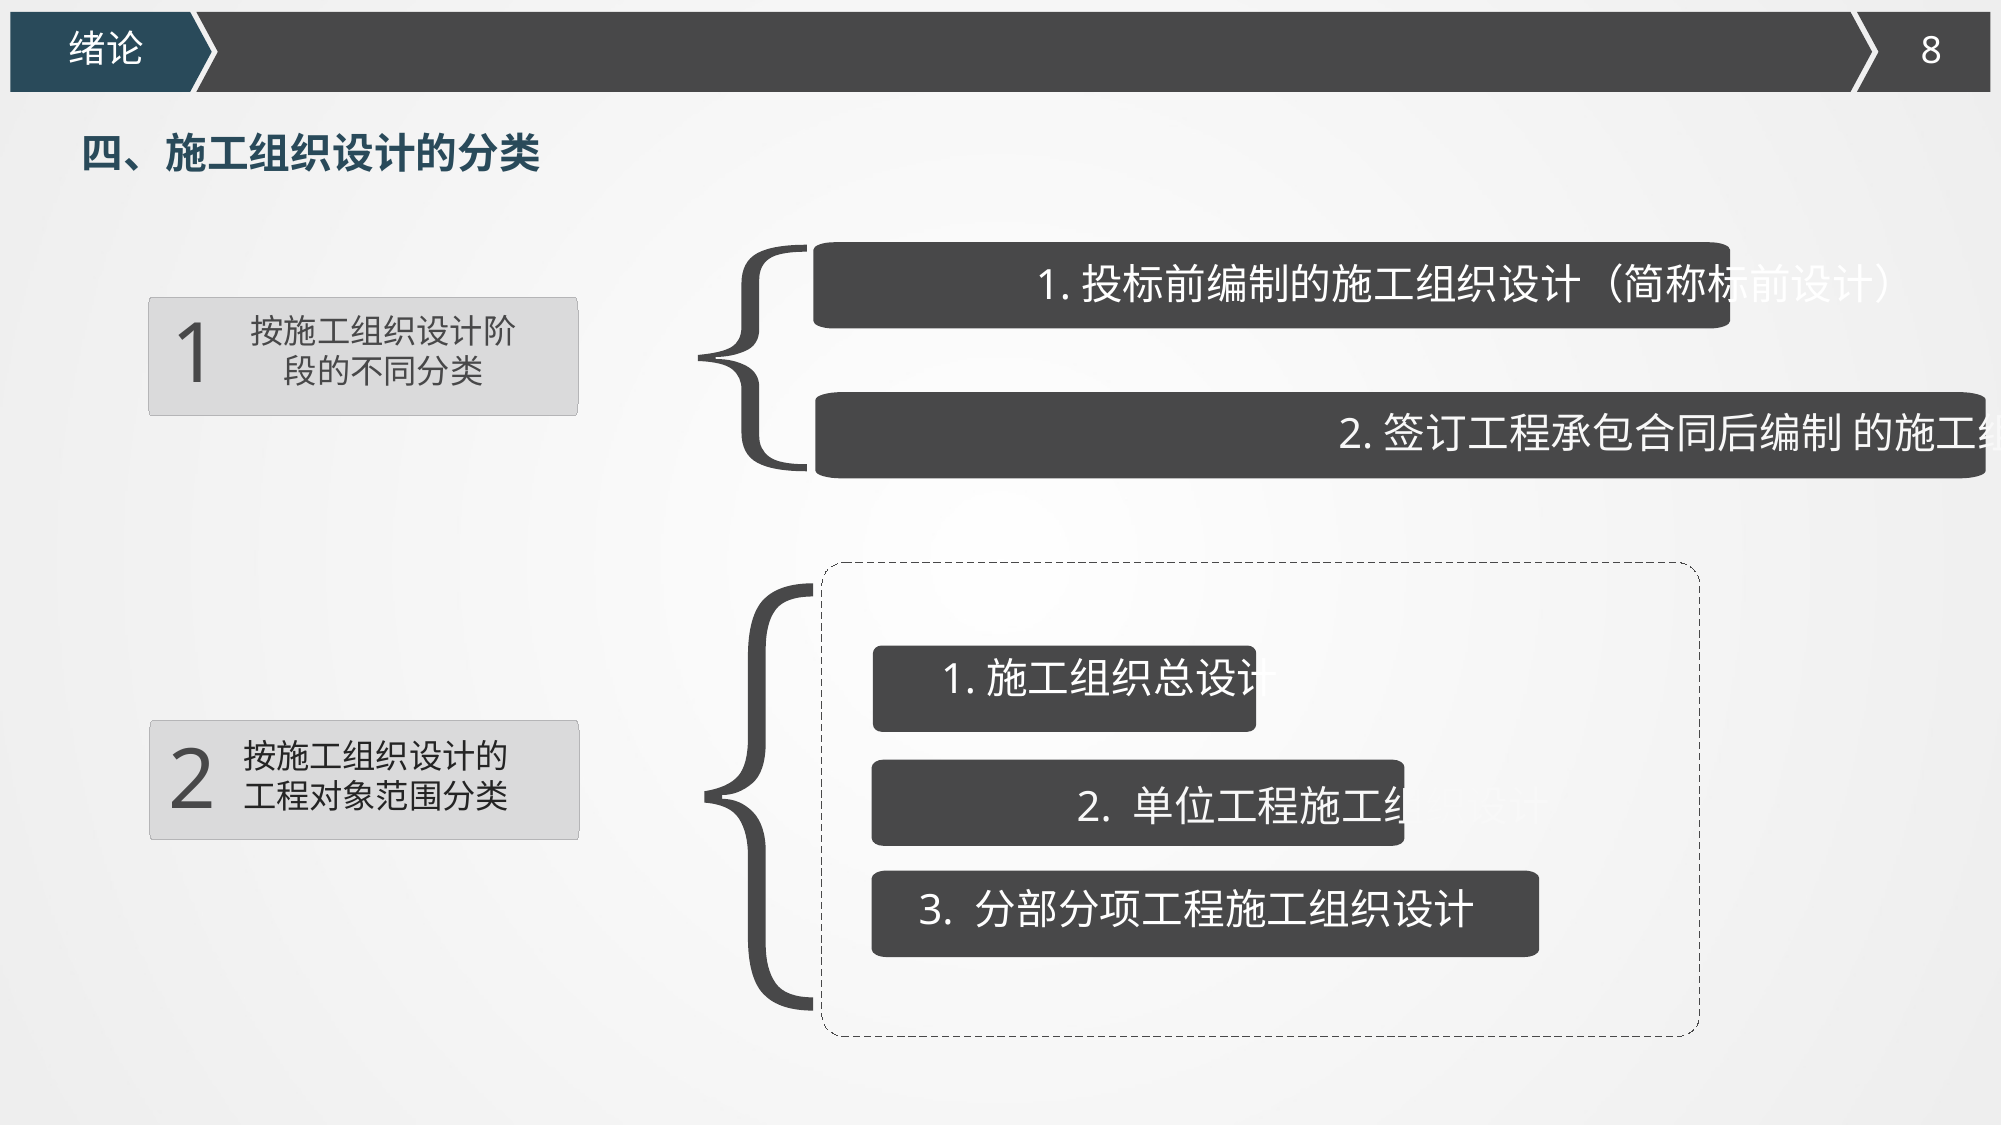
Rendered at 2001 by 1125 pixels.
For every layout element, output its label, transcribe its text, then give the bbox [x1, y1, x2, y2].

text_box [815, 391, 2001, 479]
text_box [821, 562, 1700, 1037]
text_box 按施工组织设计阶段的不同分类 [233, 302, 534, 398]
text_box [871, 870, 1540, 993]
text_box 按施工组织设计的工程对象范围分类 [225, 727, 535, 823]
text_box [148, 297, 579, 416]
text_box 1 [156, 291, 228, 407]
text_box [872, 644, 1328, 758]
text_box 2 [153, 717, 225, 833]
text_box [149, 720, 580, 840]
picture [0, 0, 2001, 1125]
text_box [871, 759, 1733, 847]
text_box 绪论 [46, 17, 159, 78]
text_box 四、施工组织设计的分类 [67, 119, 753, 185]
text_box [697, 244, 807, 472]
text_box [812, 241, 2001, 329]
text_box [704, 583, 814, 1011]
